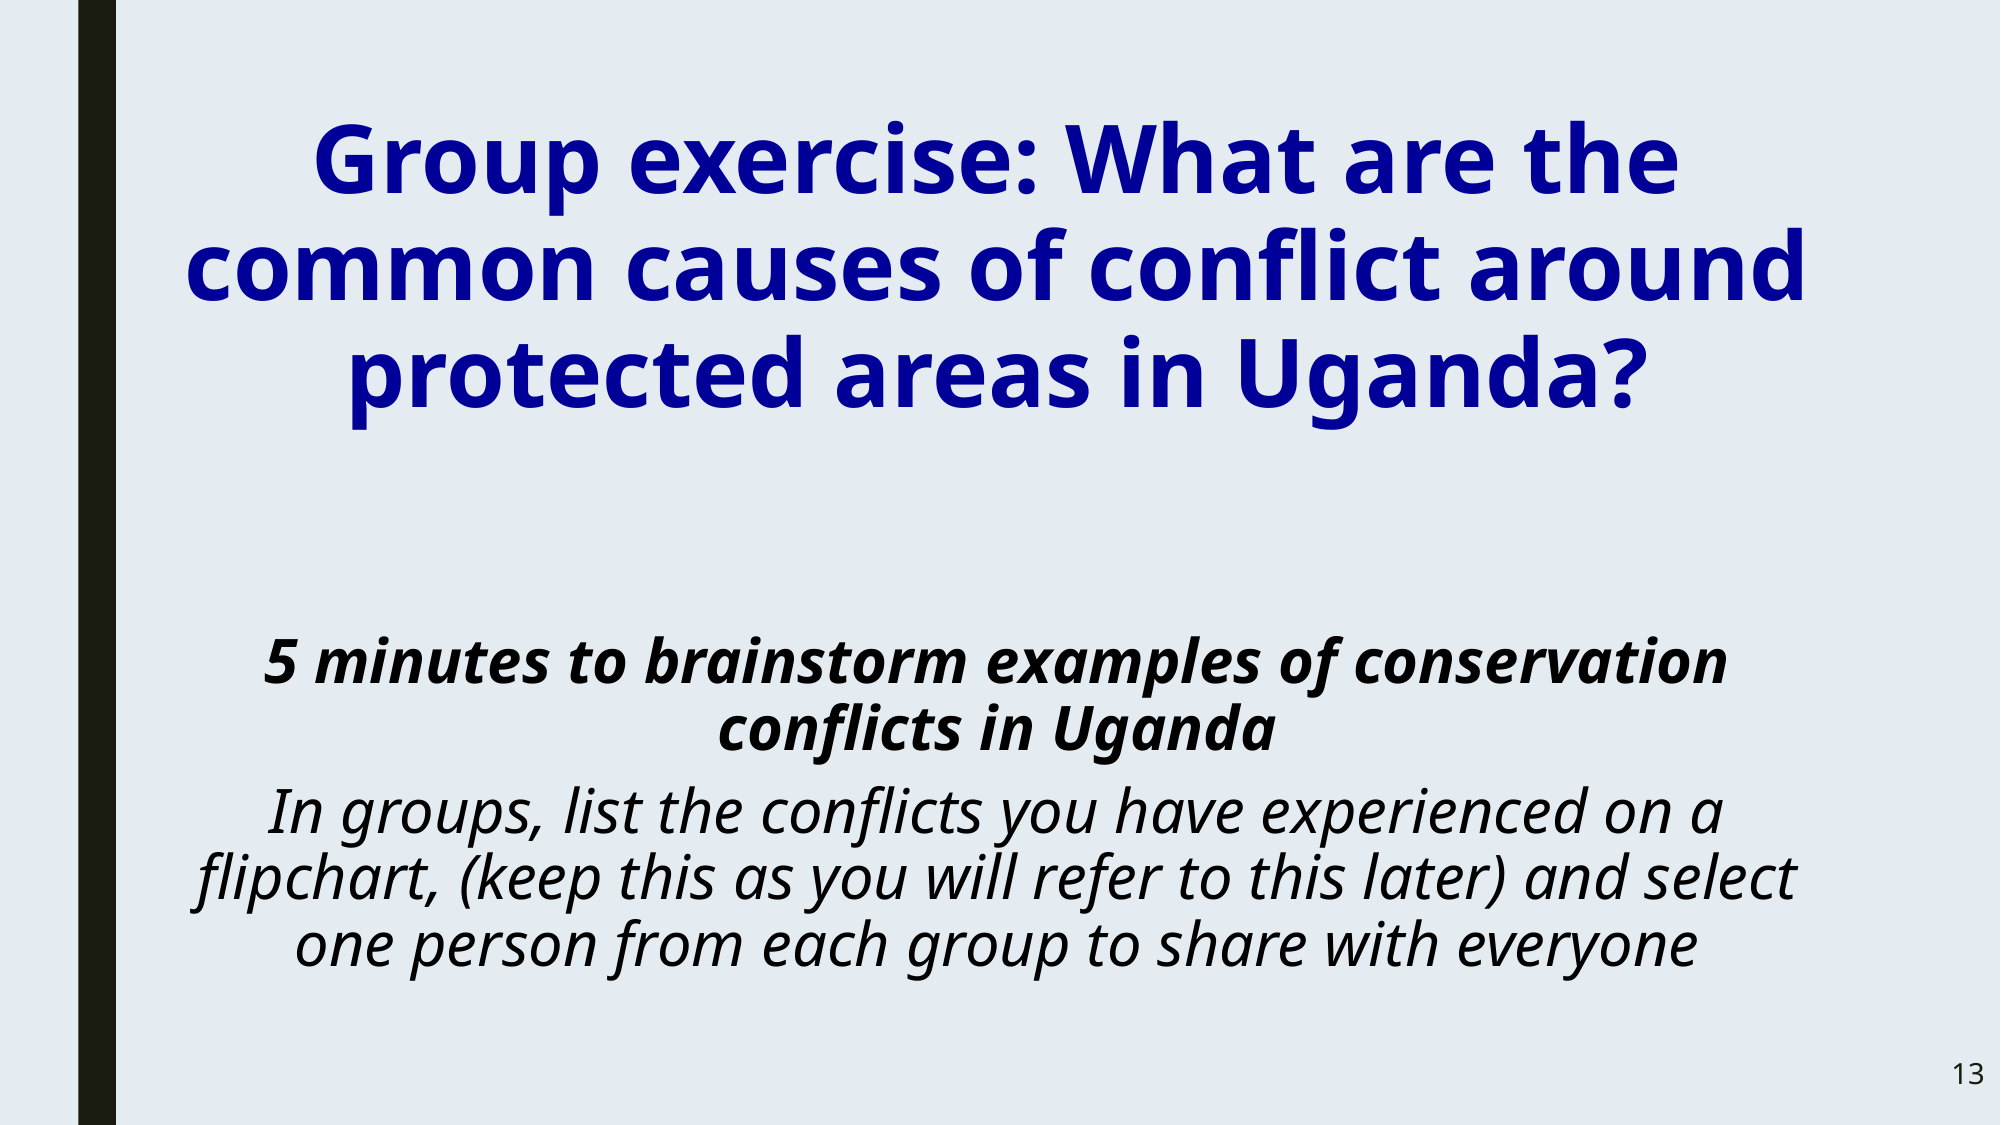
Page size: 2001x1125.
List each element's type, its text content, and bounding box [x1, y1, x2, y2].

list Group exercise: What are the common causes of conflict around protected areas in Uganda? [135, 100, 1861, 469]
slide_number 13 [1884, 1024, 2000, 1125]
text_box 5 minutes to brainstorm examples of conservation conflicts in Uganda In groups, list the conflicts you have experienced on a flipchart, (keep this as you will refer to this later) and select one person from each group to share with everyone [135, 623, 1861, 991]
